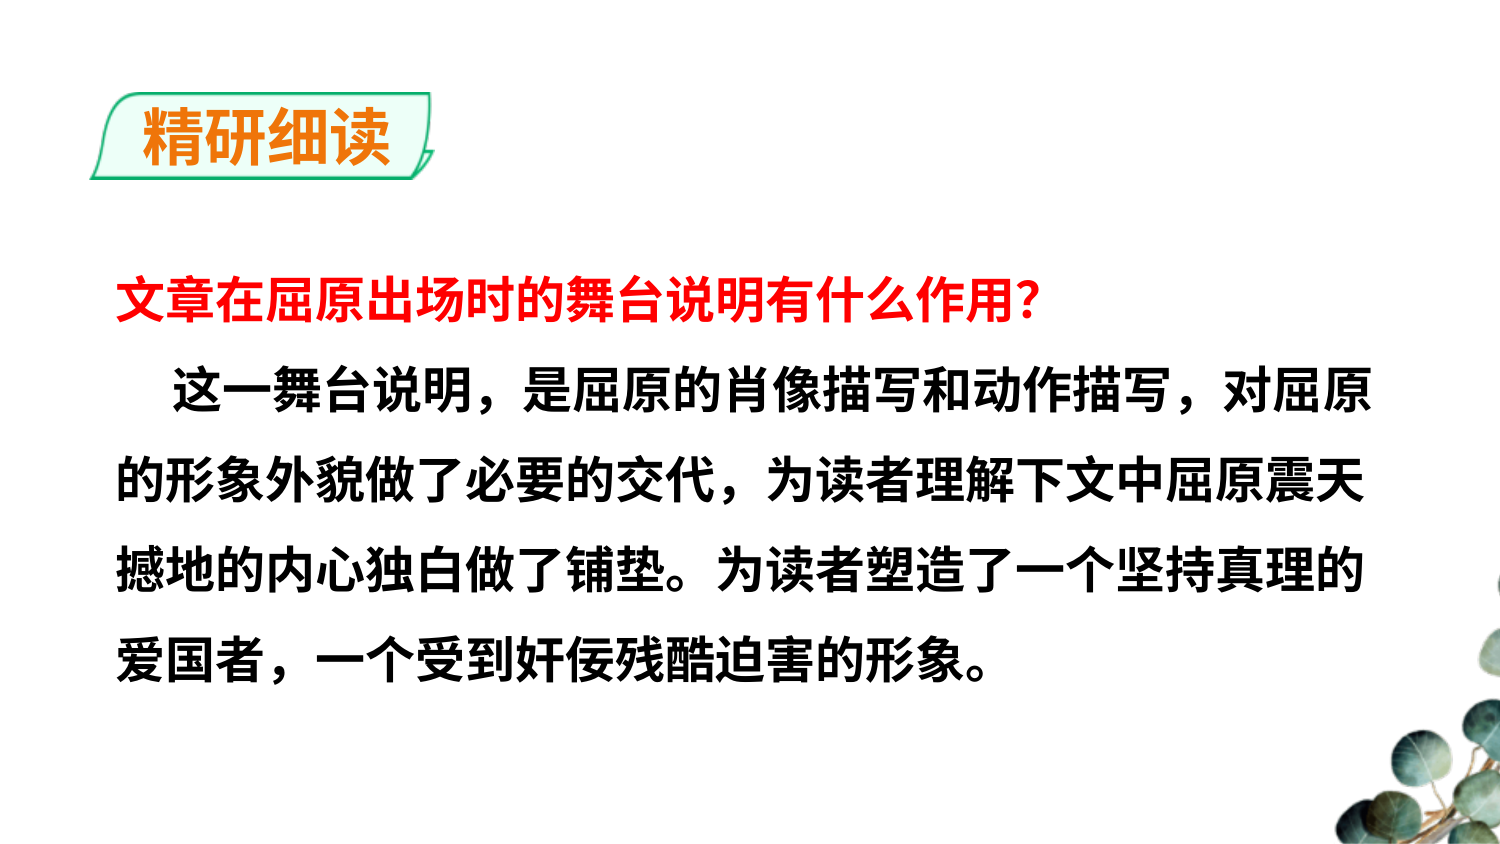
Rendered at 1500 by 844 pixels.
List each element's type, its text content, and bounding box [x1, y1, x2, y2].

text_box 文章在屈原出场时的舞台说明有什么作用？ 这一舞台说明，是屈原的肖像描写和动作描写，对屈原的形象外貌做了必要的交代，为读者理解下文中屈原震天撼地的内心独白做了铺垫。为读者塑造了一个坚持真理的爱国者，一个受到奸佞残酷迫害的形象。 [104, 232, 1414, 694]
picture [89, 92, 435, 180]
picture [1334, 565, 1500, 843]
